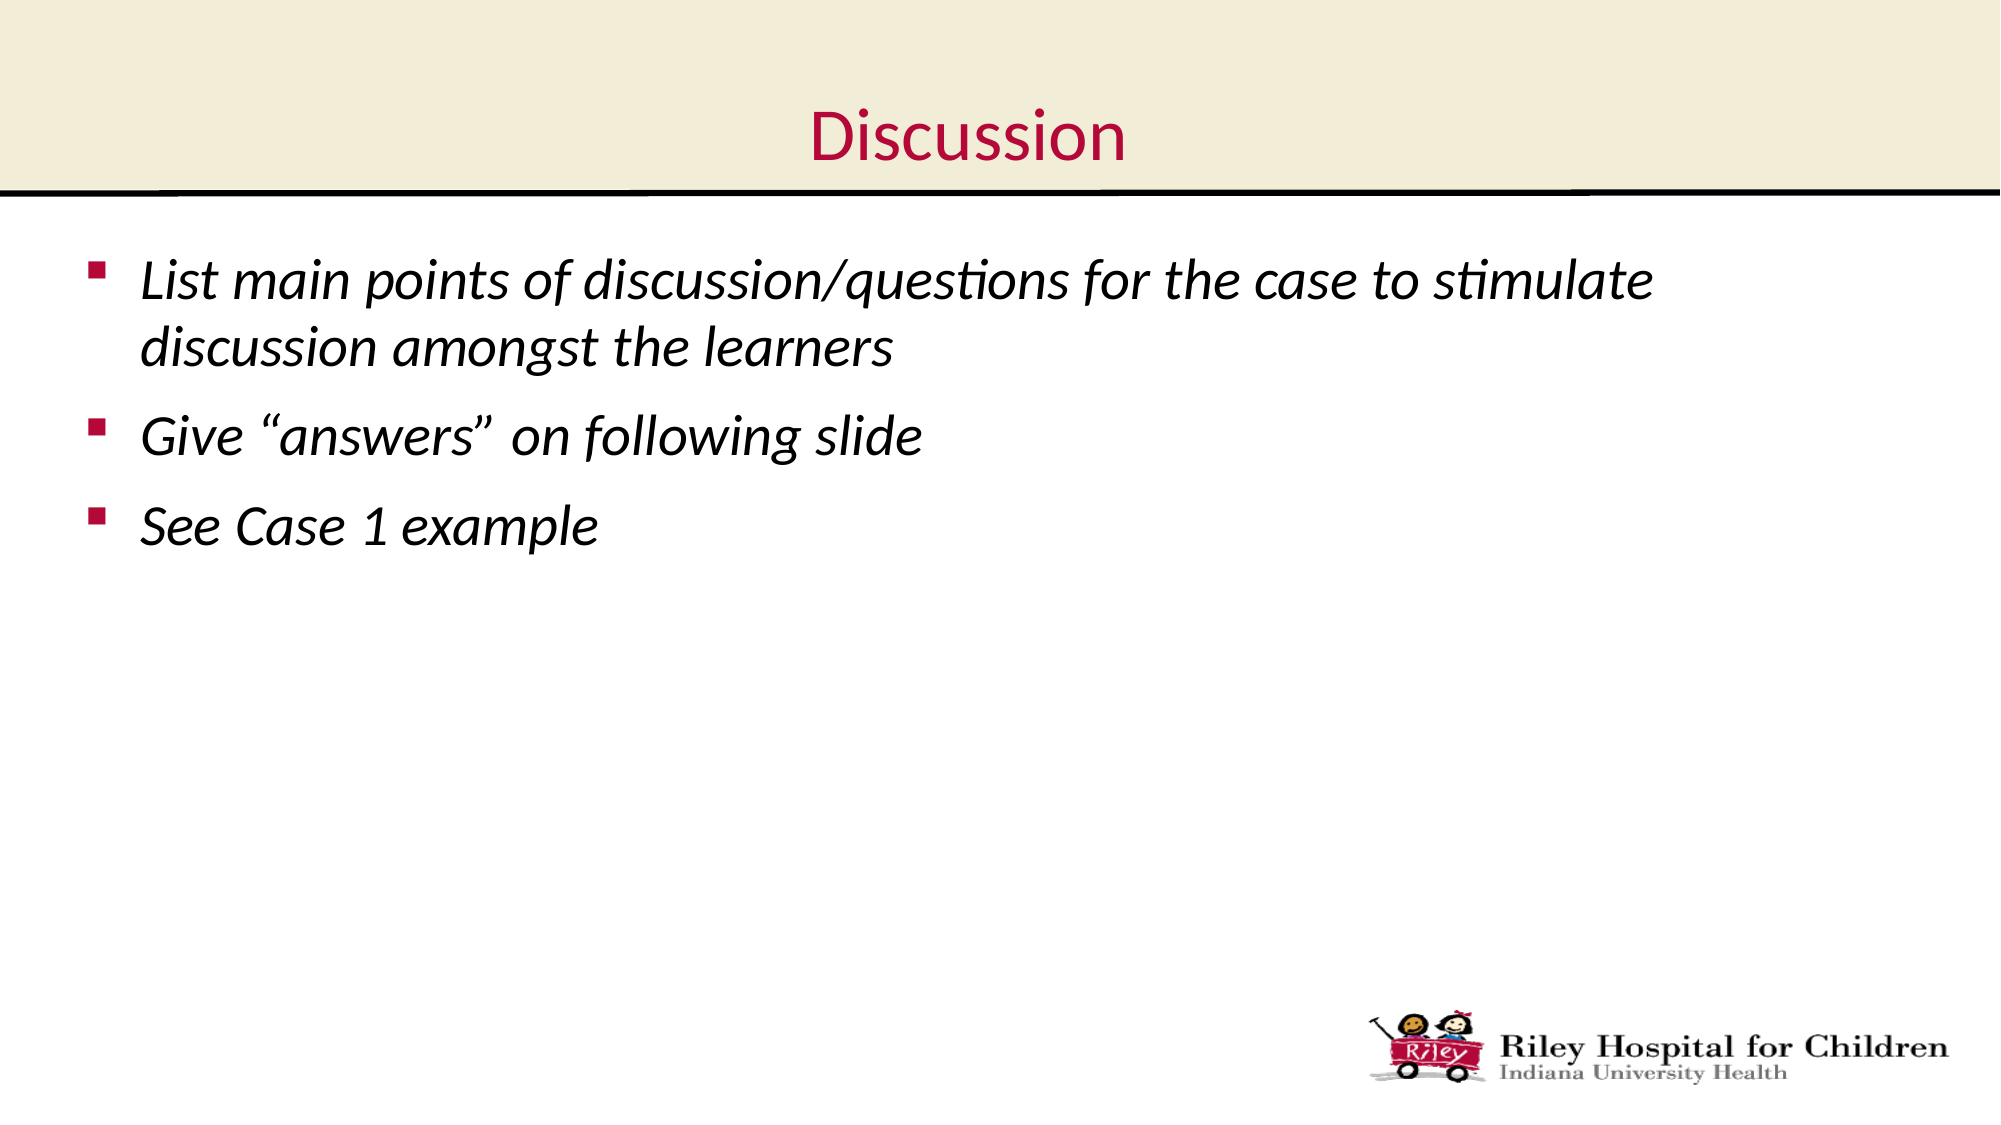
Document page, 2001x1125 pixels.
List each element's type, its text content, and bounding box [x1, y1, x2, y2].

list List main points of discussion/questions for the case to stimulate discussion amongst the learners Give “answers” on following slide See Case 1 example [68, 239, 1869, 982]
title Discussion [118, 0, 1820, 184]
picture [1346, 999, 1972, 1093]
